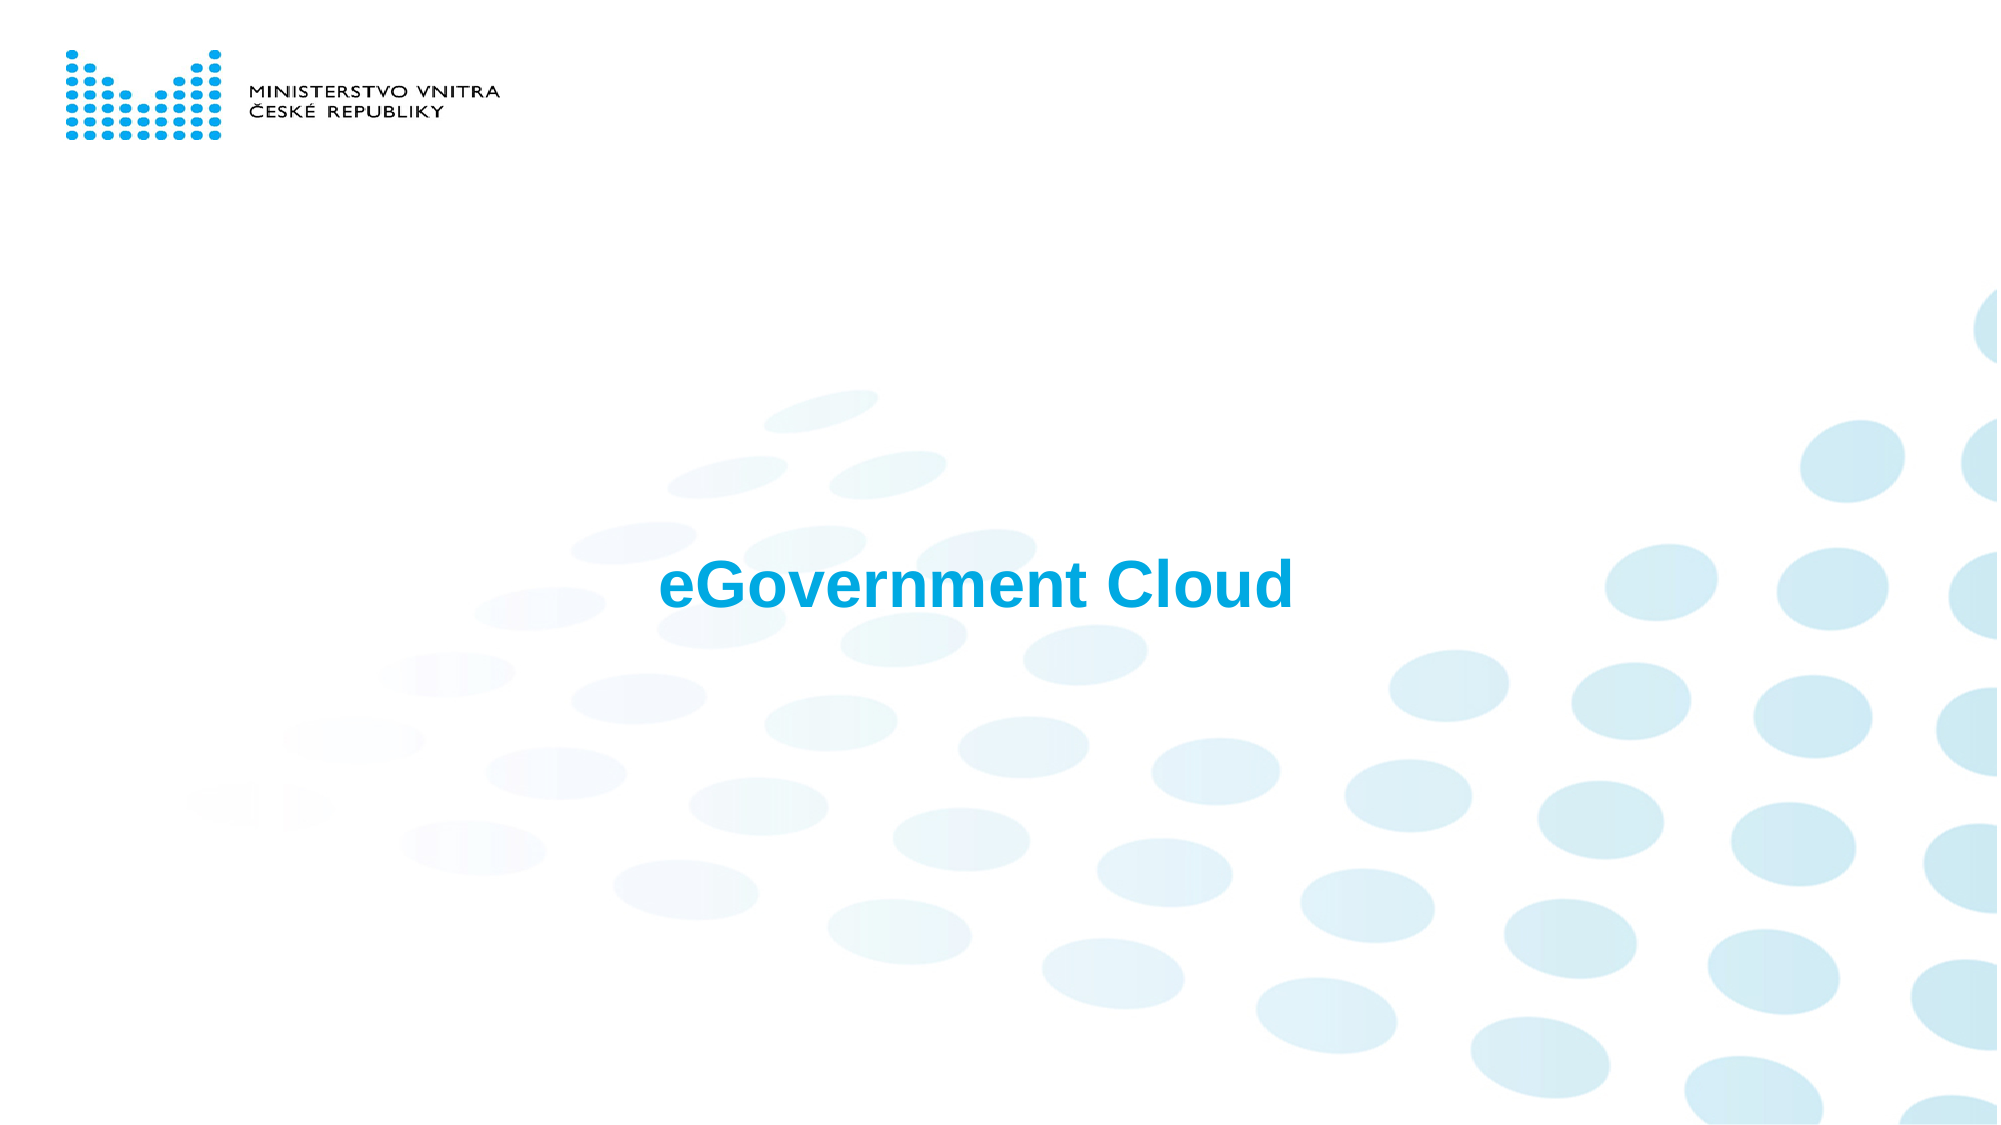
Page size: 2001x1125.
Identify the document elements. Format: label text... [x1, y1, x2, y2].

picture [0, 0, 2000, 1125]
title eGovernment Cloud [91, 418, 1882, 744]
